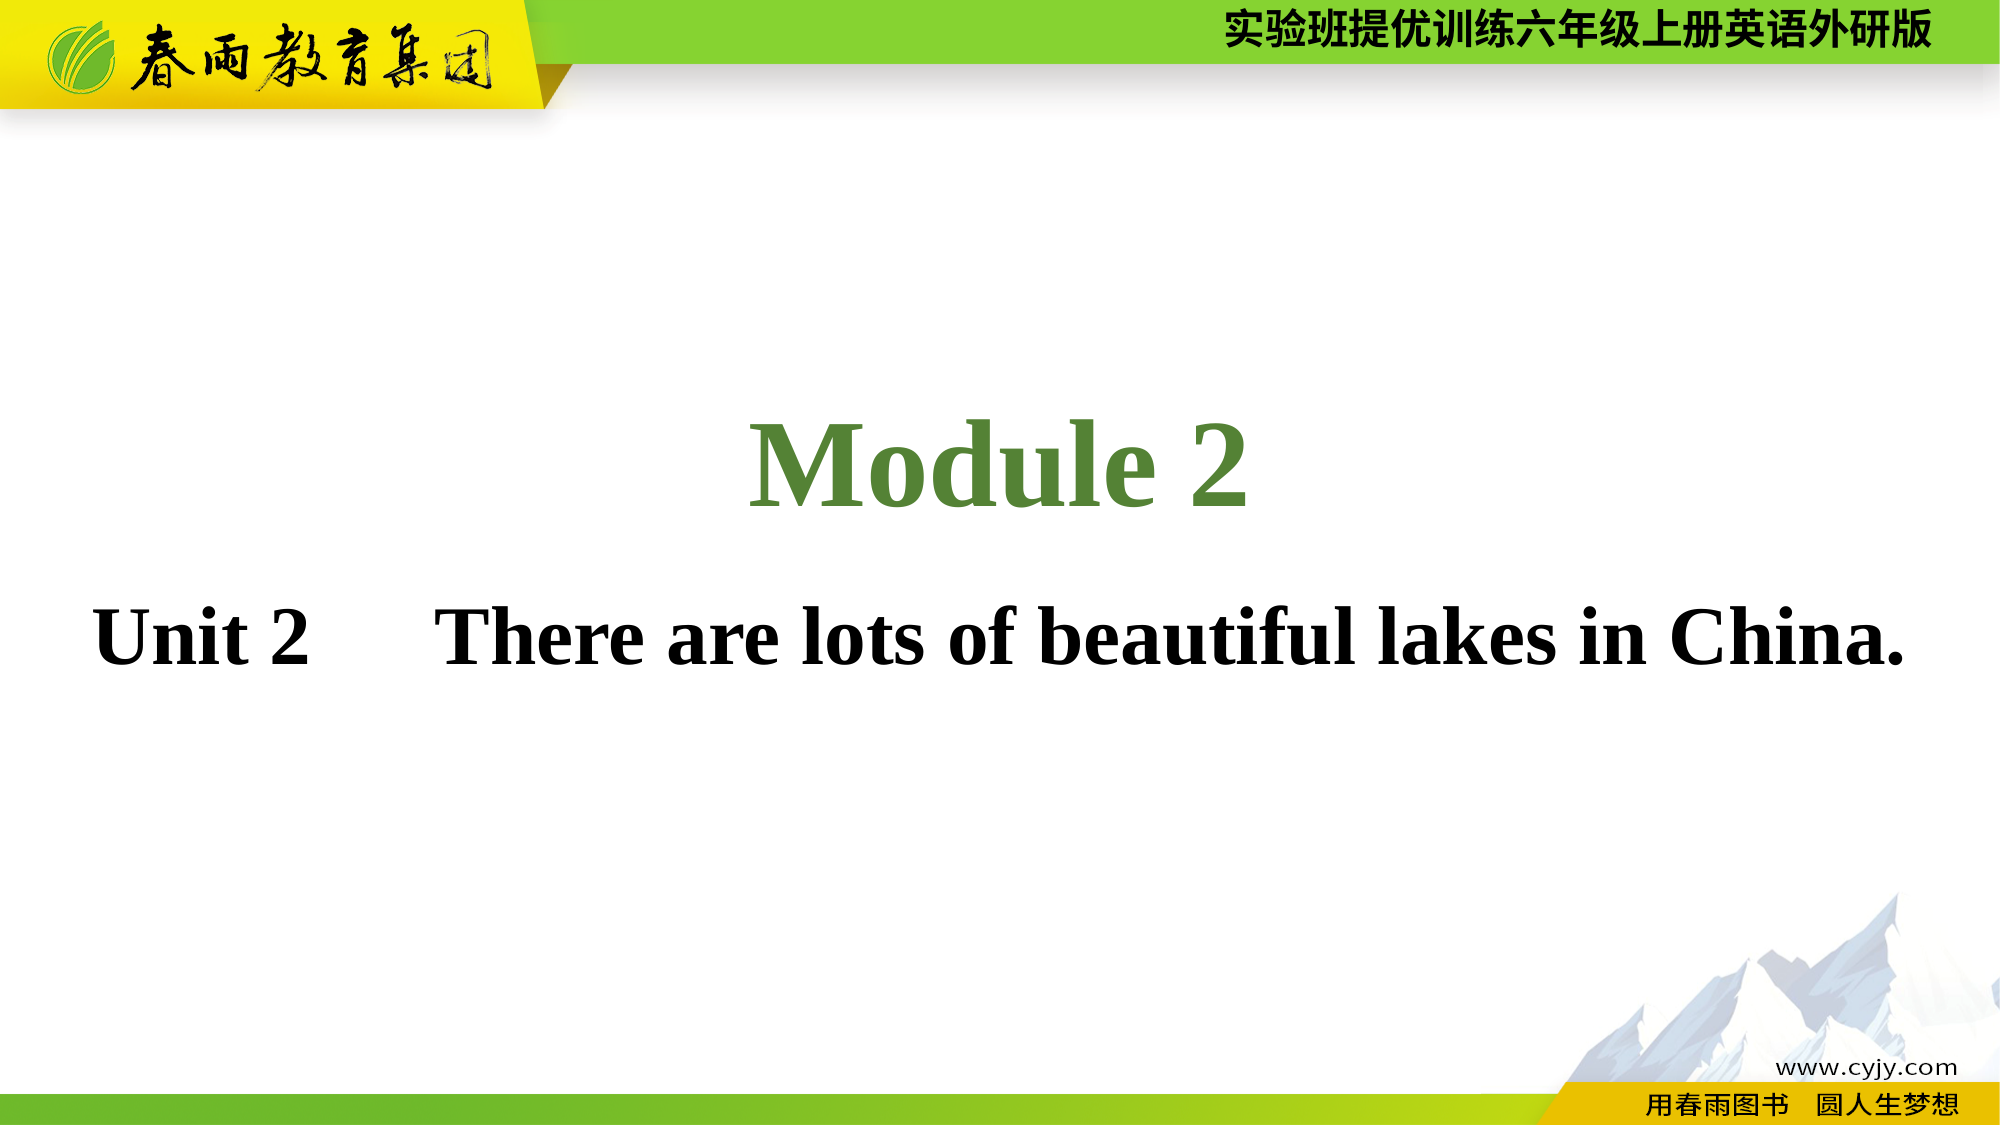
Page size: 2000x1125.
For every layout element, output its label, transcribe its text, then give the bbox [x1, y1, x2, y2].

text_box Module 2 Unit 2 There are lots of beautiful lakes in China. [0, 298, 2000, 689]
picture [0, 0, 2000, 298]
picture [0, 689, 2000, 1125]
